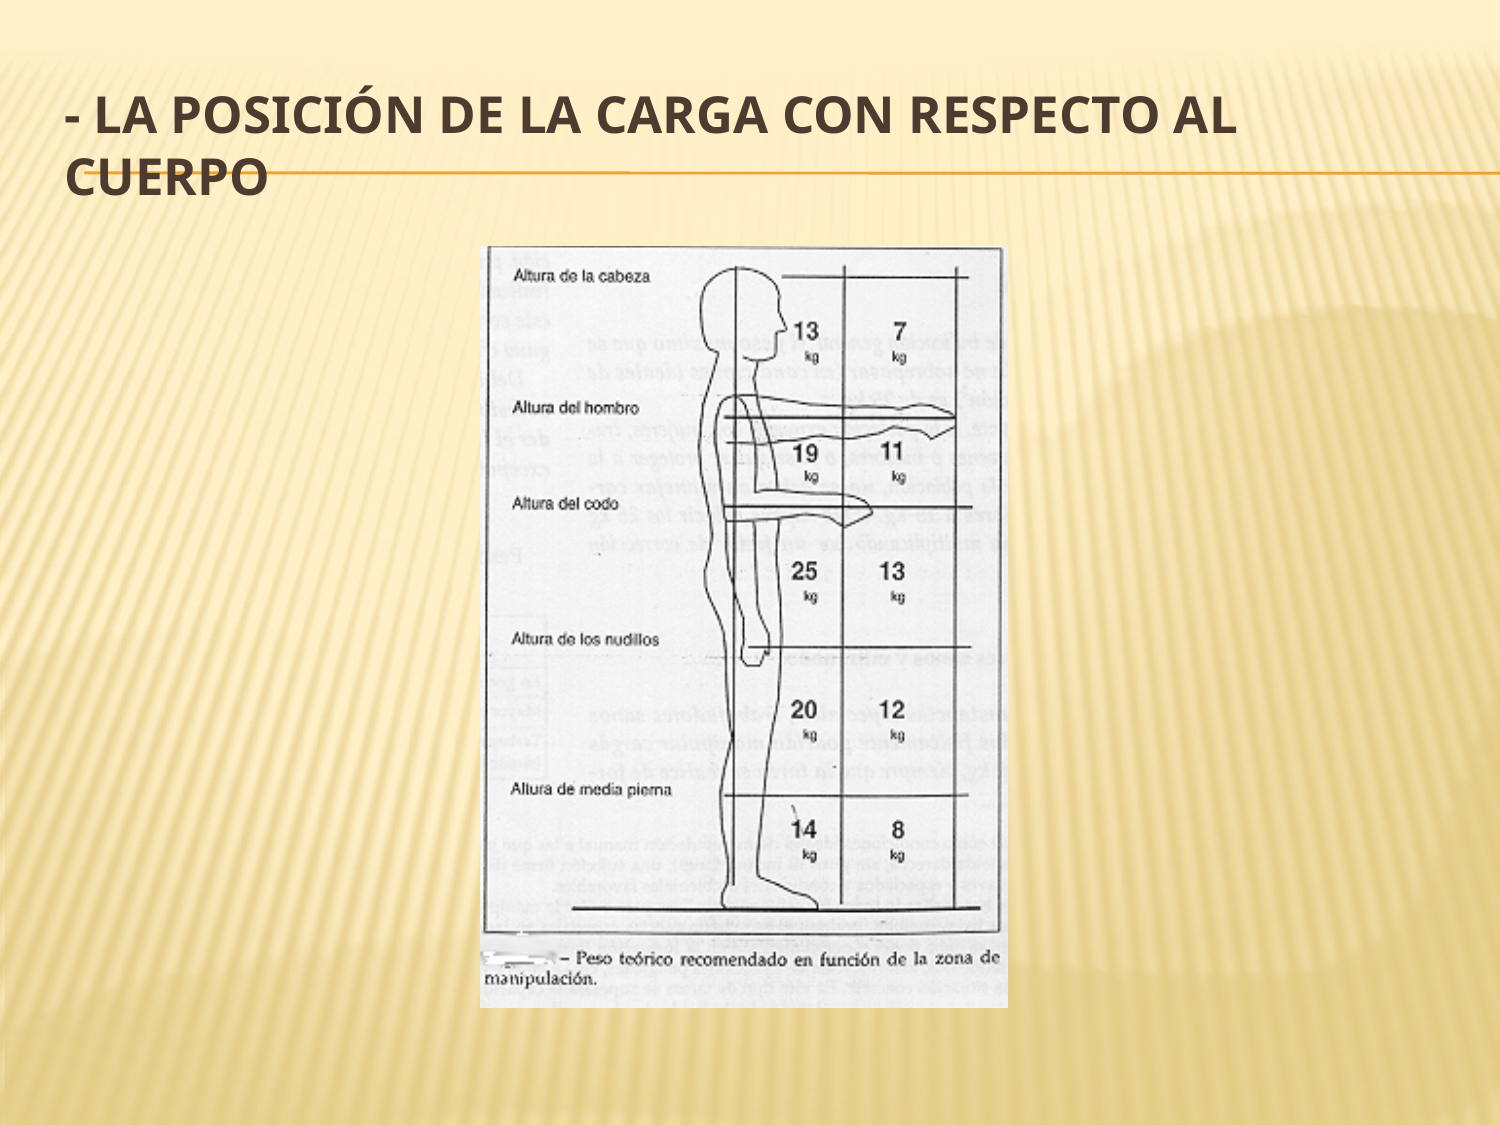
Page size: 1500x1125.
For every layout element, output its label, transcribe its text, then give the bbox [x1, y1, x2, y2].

title - La posición de la carga con respecto al cuerpo [49, 75, 1475, 213]
picture [480, 245, 1009, 1009]
